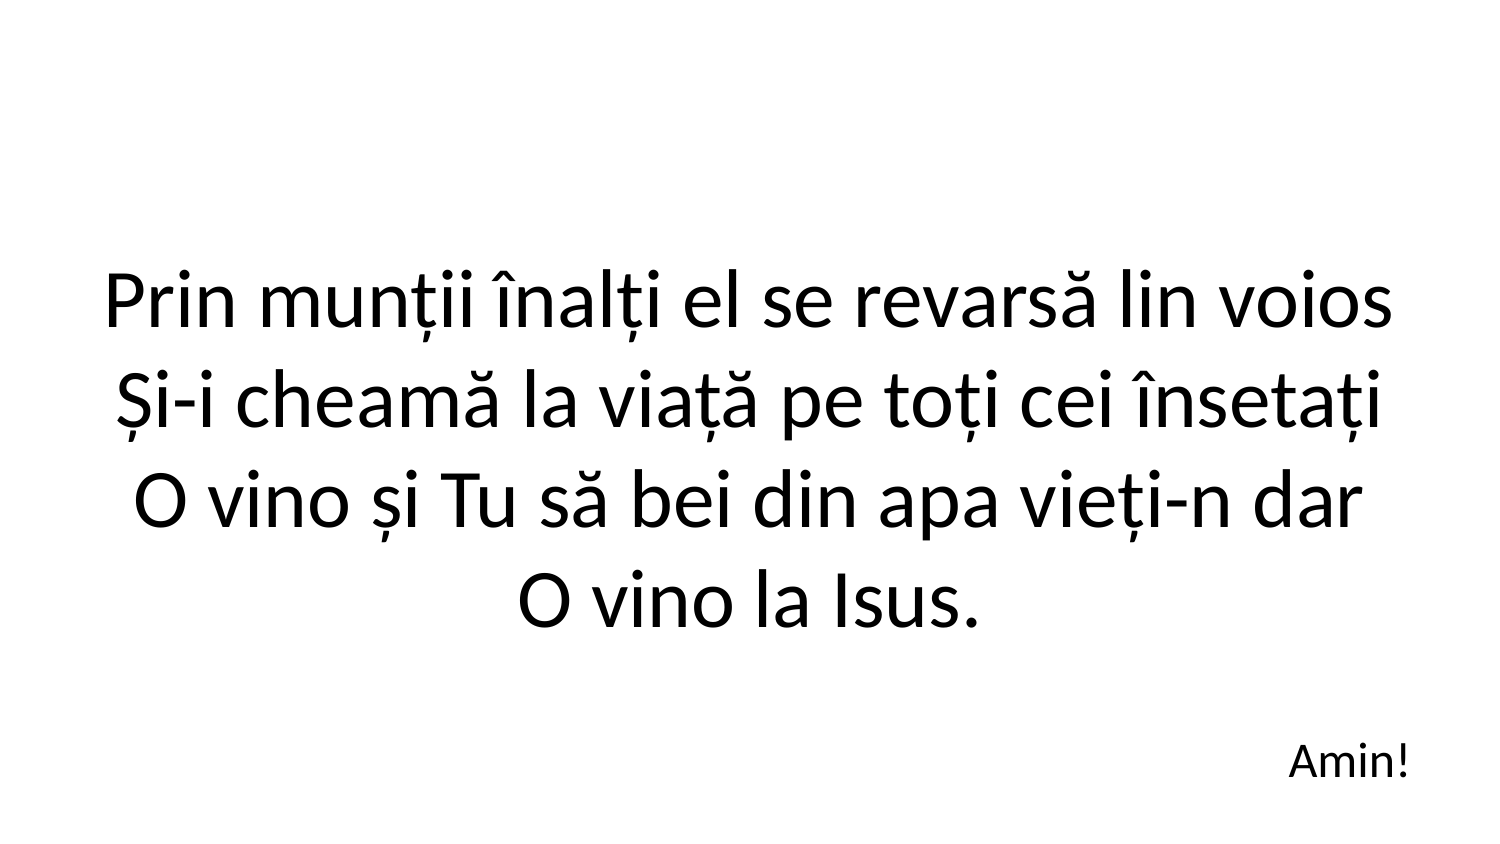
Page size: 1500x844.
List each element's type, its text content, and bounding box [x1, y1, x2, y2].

text_box Amin! [1273, 674, 1427, 795]
text_box Prin munții înalți el se revarsă lin voios Și-i cheamă la viață pe toți cei însetați O vino și Tu să bei din apa vieți-n dar O vino la Isus. [89, 192, 1411, 652]
